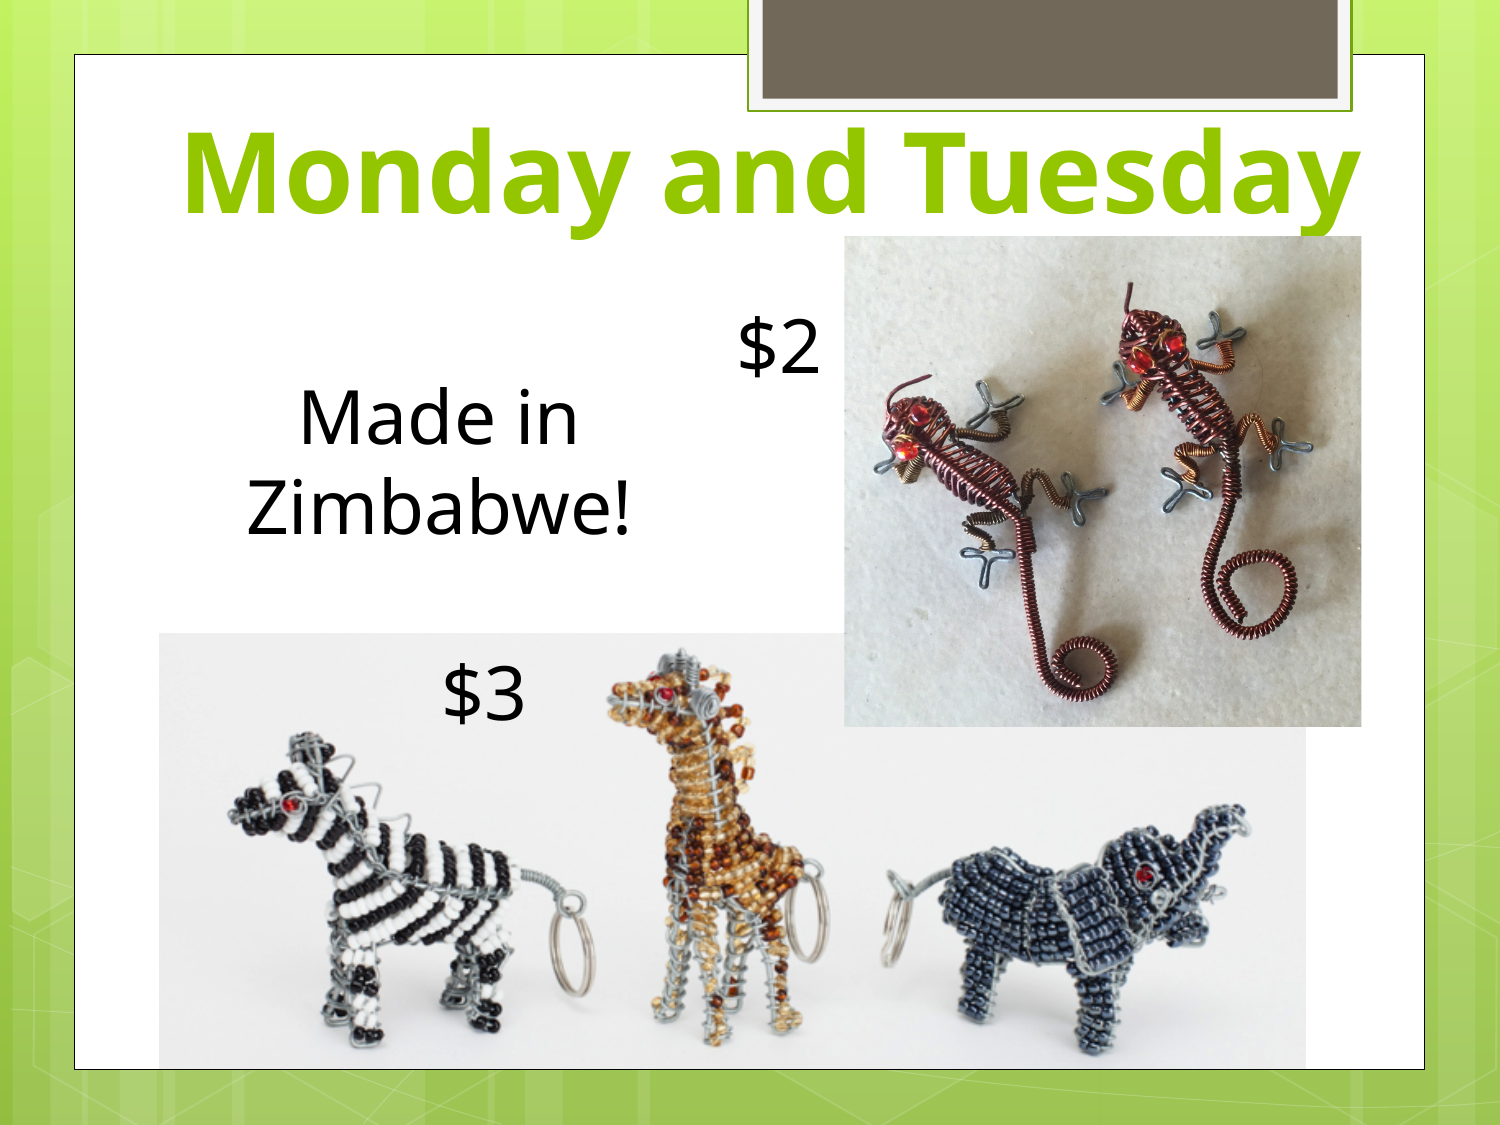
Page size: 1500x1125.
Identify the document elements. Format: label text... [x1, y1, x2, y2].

text_box Made in Zimbabwe! [207, 362, 672, 558]
text_box $2 [631, 290, 838, 396]
title Monday and Tuesday [34, 66, 1500, 244]
picture [159, 236, 1362, 1070]
